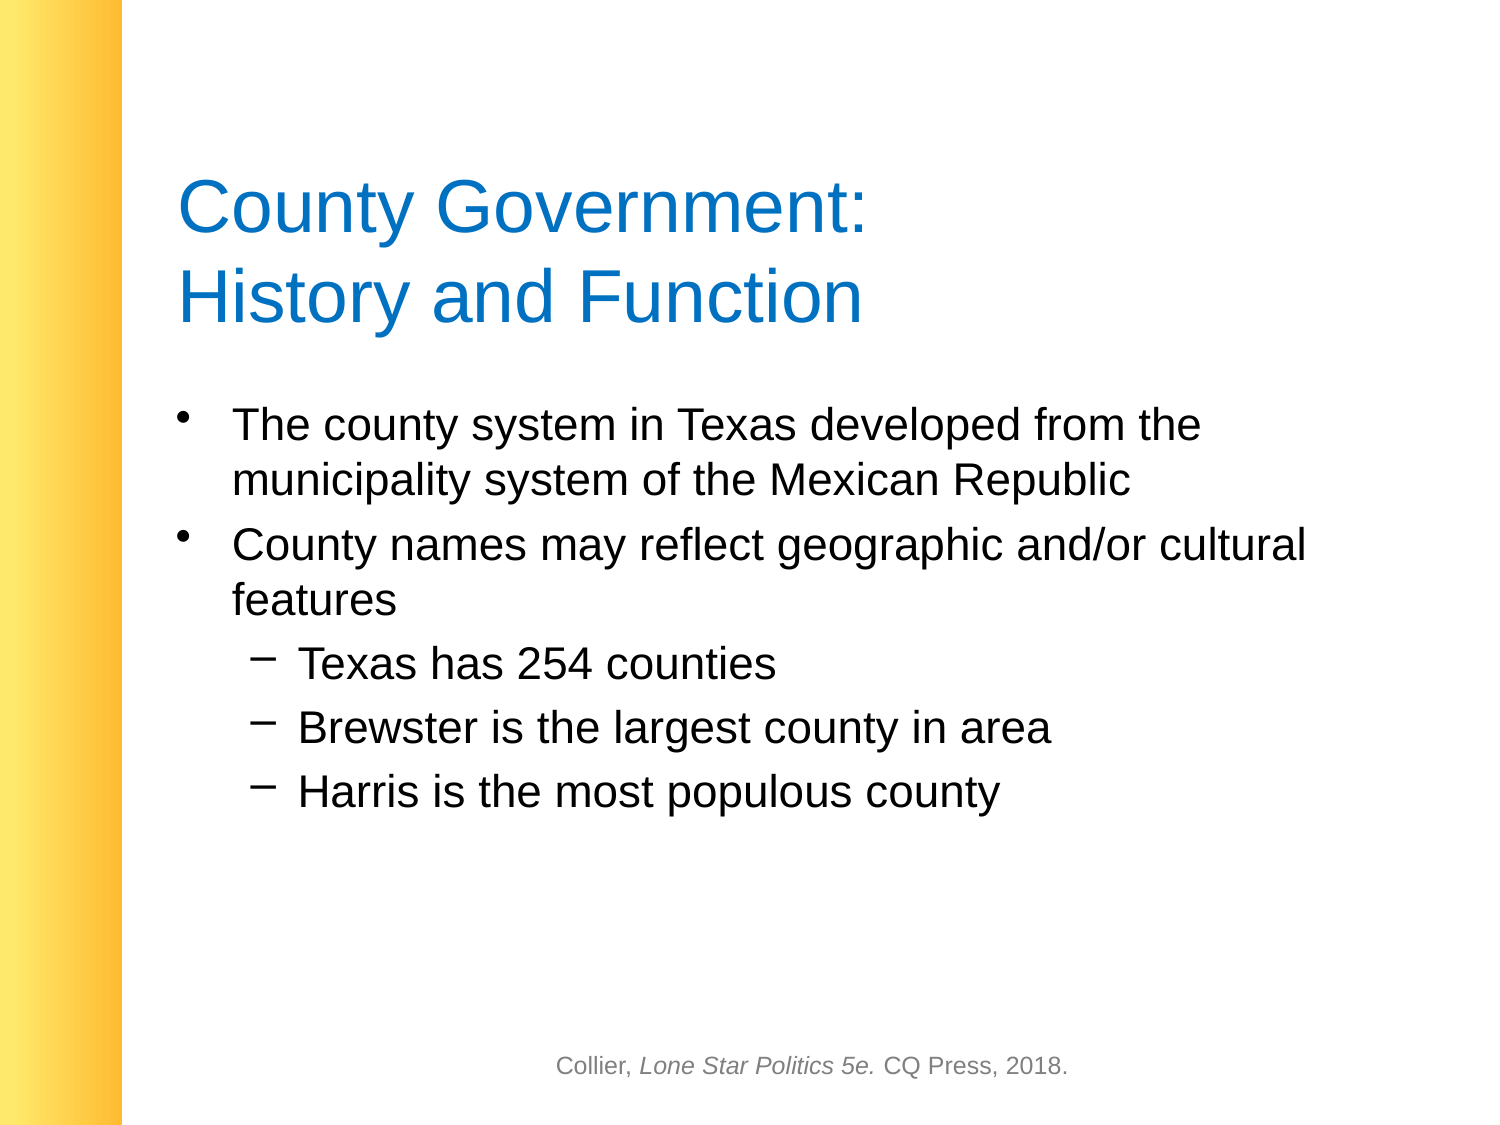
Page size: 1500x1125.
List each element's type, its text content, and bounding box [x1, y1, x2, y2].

text_box Collier, Lone Star Politics 5e. CQ Press, 2018. [525, 1042, 1100, 1087]
title County Government: History and Function [162, 149, 1475, 338]
picture [0, 0, 1500, 1125]
list The county system in Texas developed from the municipality system of the Mexican Republic County names may reflect geographic and/or cultural features Texas has 254 counties Brewster is the largest county in area Harris is the most populous county [160, 387, 1363, 938]
